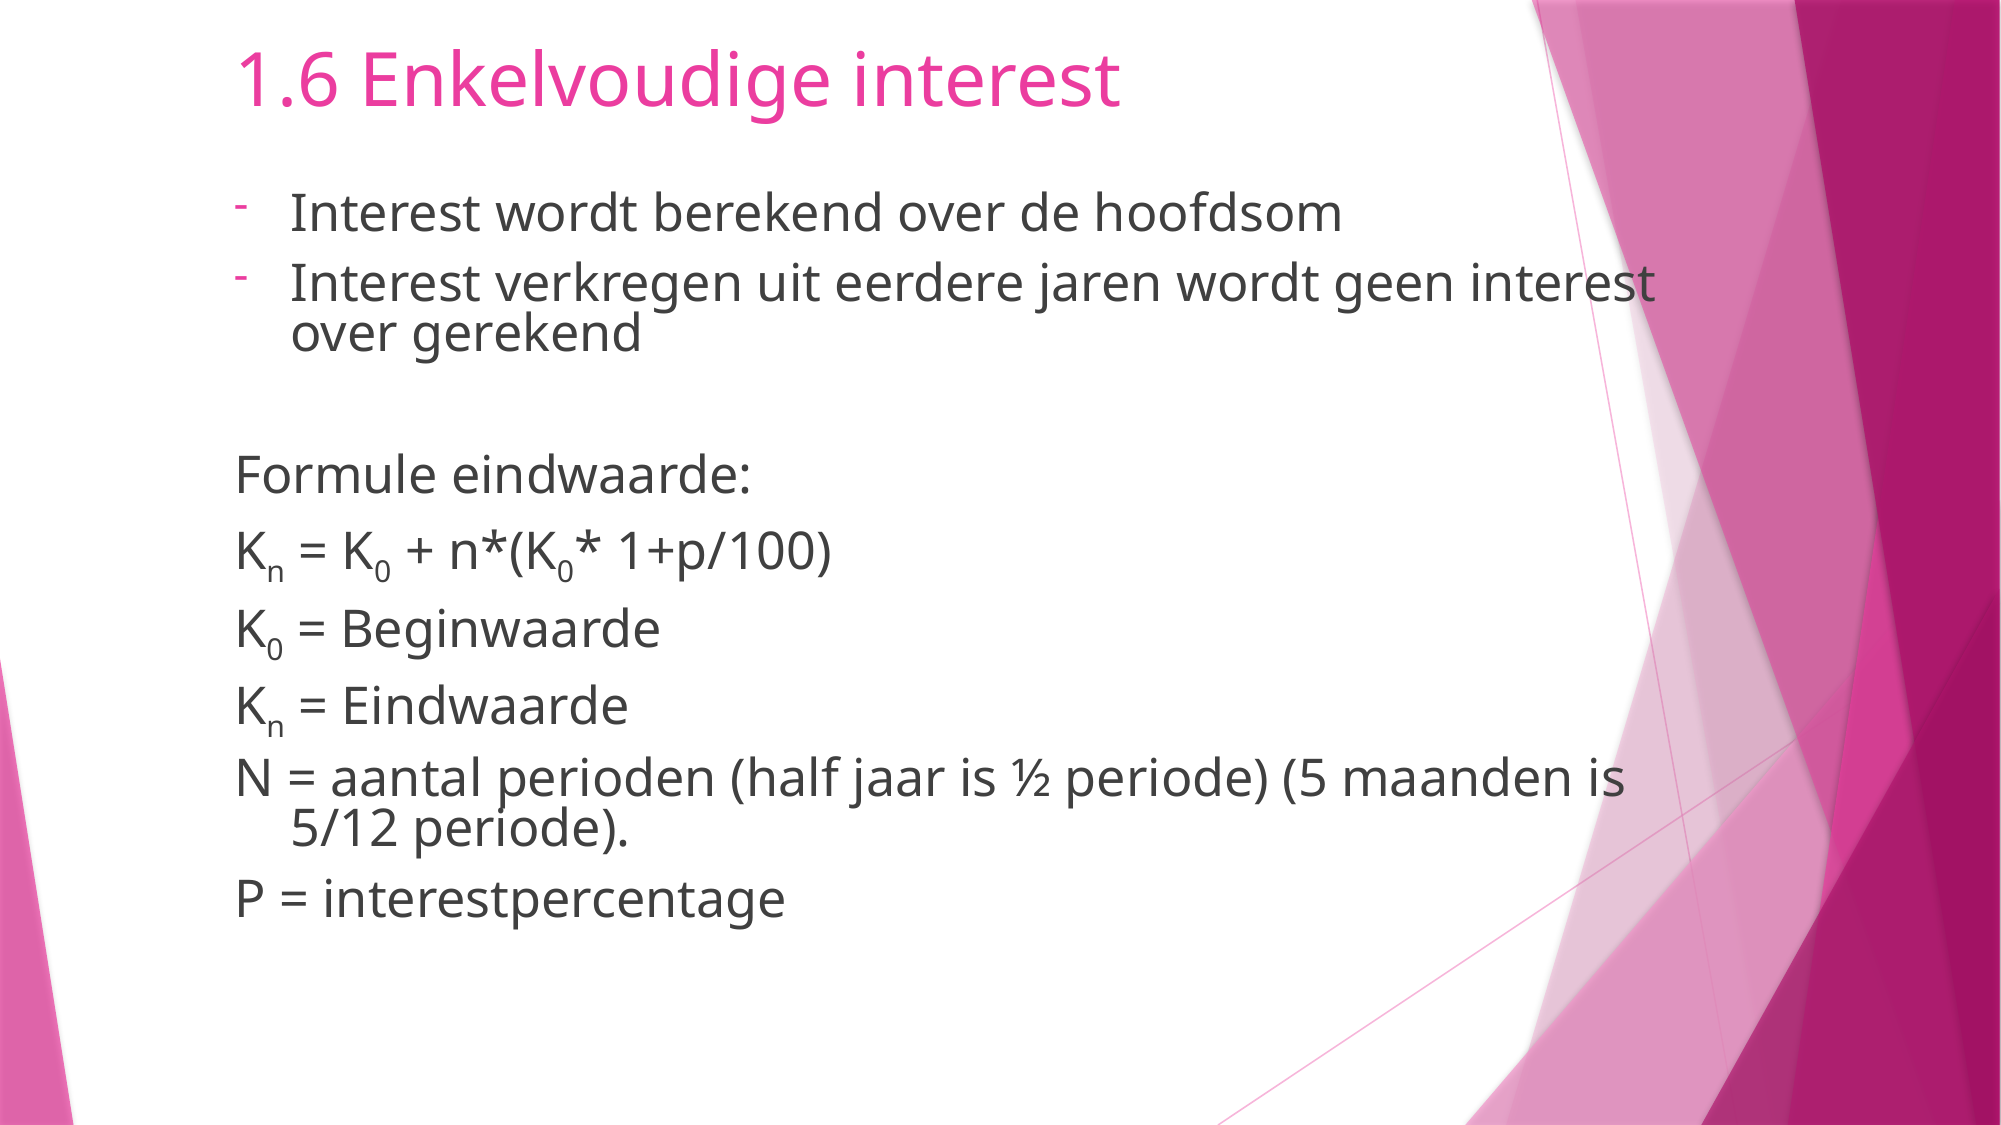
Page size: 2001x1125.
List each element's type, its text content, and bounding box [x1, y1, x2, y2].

list Interest wordt berekend over de hoofdsom Interest verkregen uit eerdere jaren wordt geen interest over gerekend Formule eindwaarde: Kn = K0 + n*(K0* 1+p/100) K0 = Beginwaarde Kn = Eindwaarde N = aantal perioden (half jaar is ½ periode) (5 maanden is 5/12 periode). P = interestpercentage [219, 183, 1709, 1094]
title 1.6 Enkelvoudige interest [219, 23, 1433, 183]
